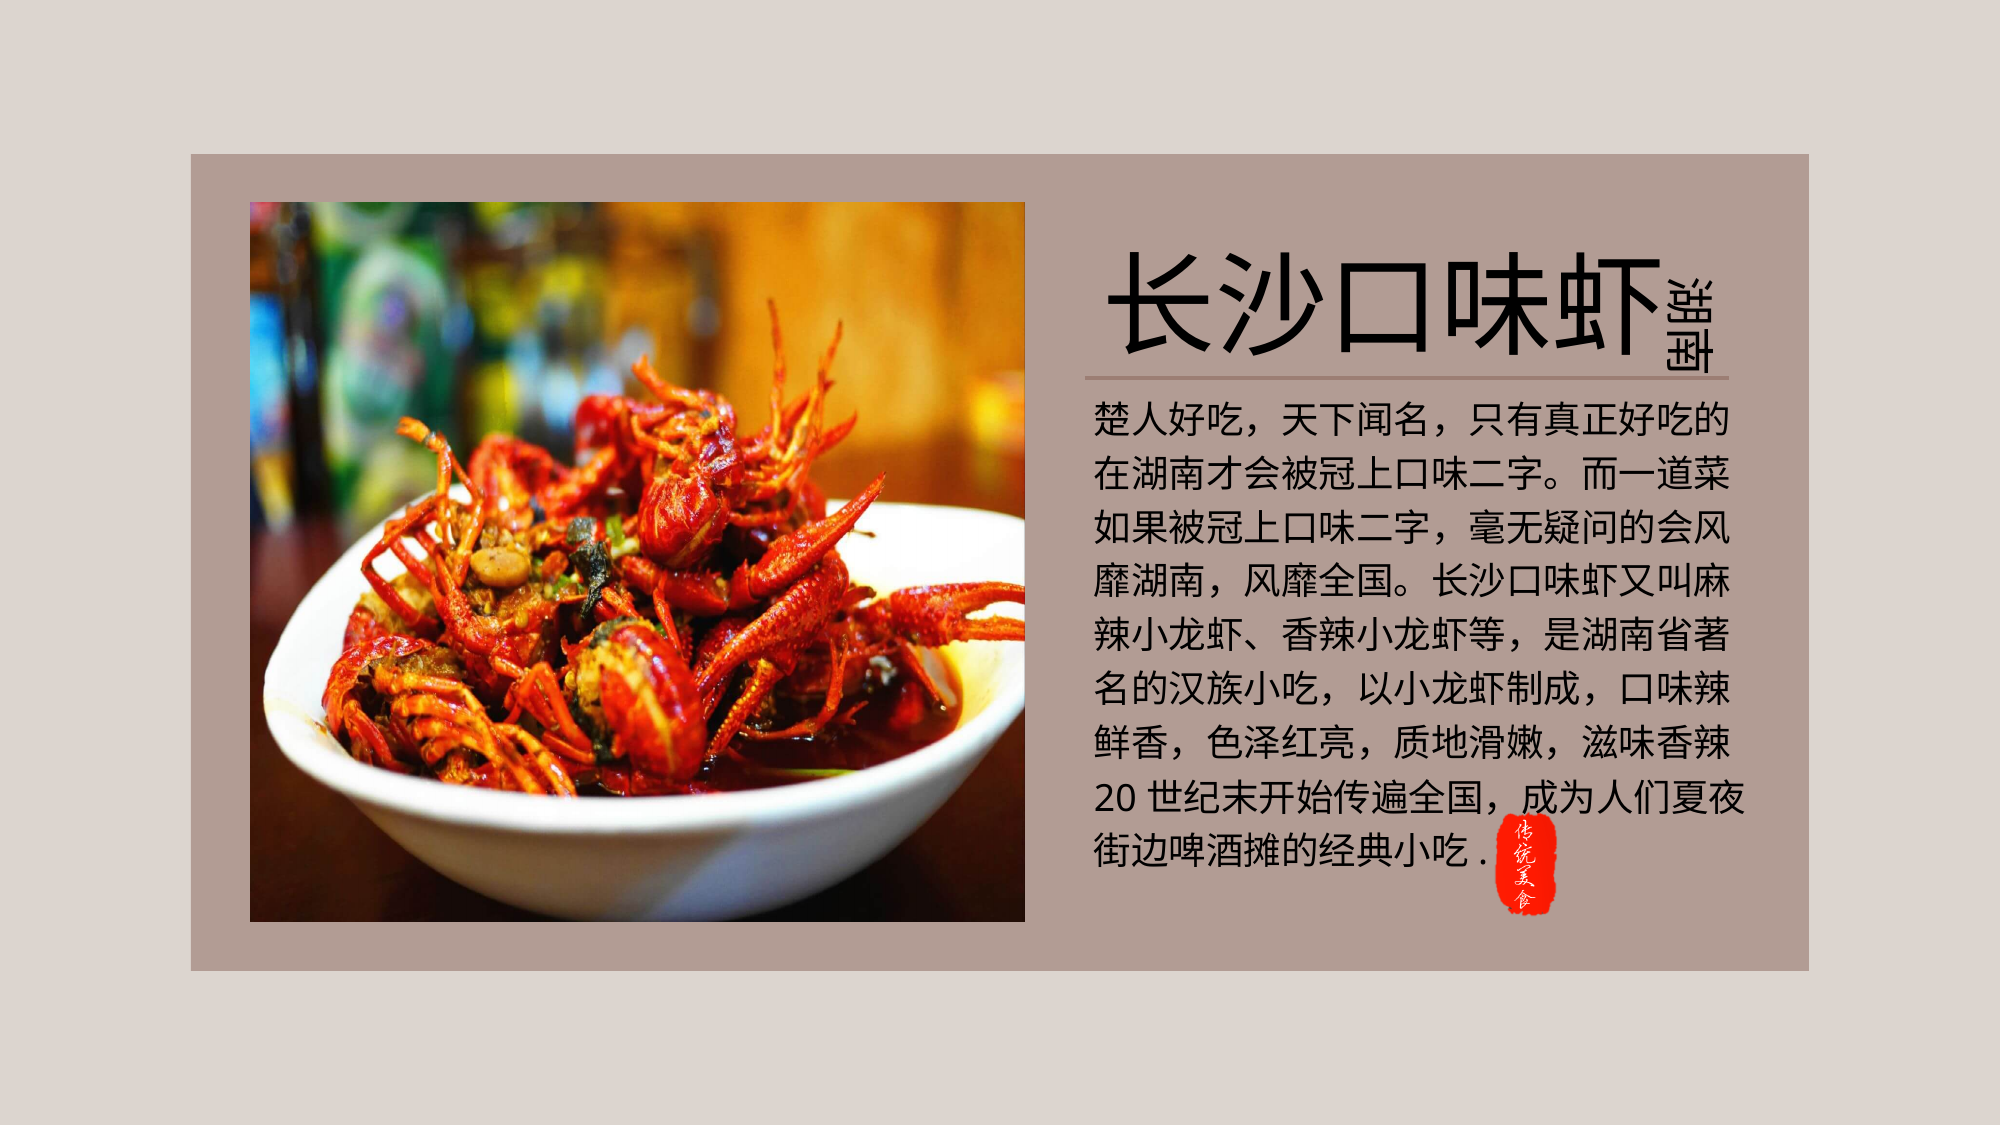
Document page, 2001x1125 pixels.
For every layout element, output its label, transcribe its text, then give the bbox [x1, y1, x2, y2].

picture [250, 202, 1025, 922]
text_box 长沙口味虾 [1087, 226, 1681, 376]
text_box 楚人好吃，天下闻名，只有真正好吃的在湖南才会被冠上口味二字。而一道菜如果被冠上口味二字，毫无疑问的会风靡湖南，风靡全国。长沙口味虾又叫麻辣小龙虾、香辣小龙虾等，是湖南省著名的汉族小吃，以小龙虾制成，口味辣鲜香，色泽红亮，质地滑嫩，滋味香辣20世纪末开始传遍全国，成为人们夏夜街边啤酒摊的经典小吃. [1079, 379, 1767, 880]
picture [1477, 796, 1588, 932]
text_box 湖南 [1637, 262, 1729, 376]
text_box [190, 153, 1810, 972]
